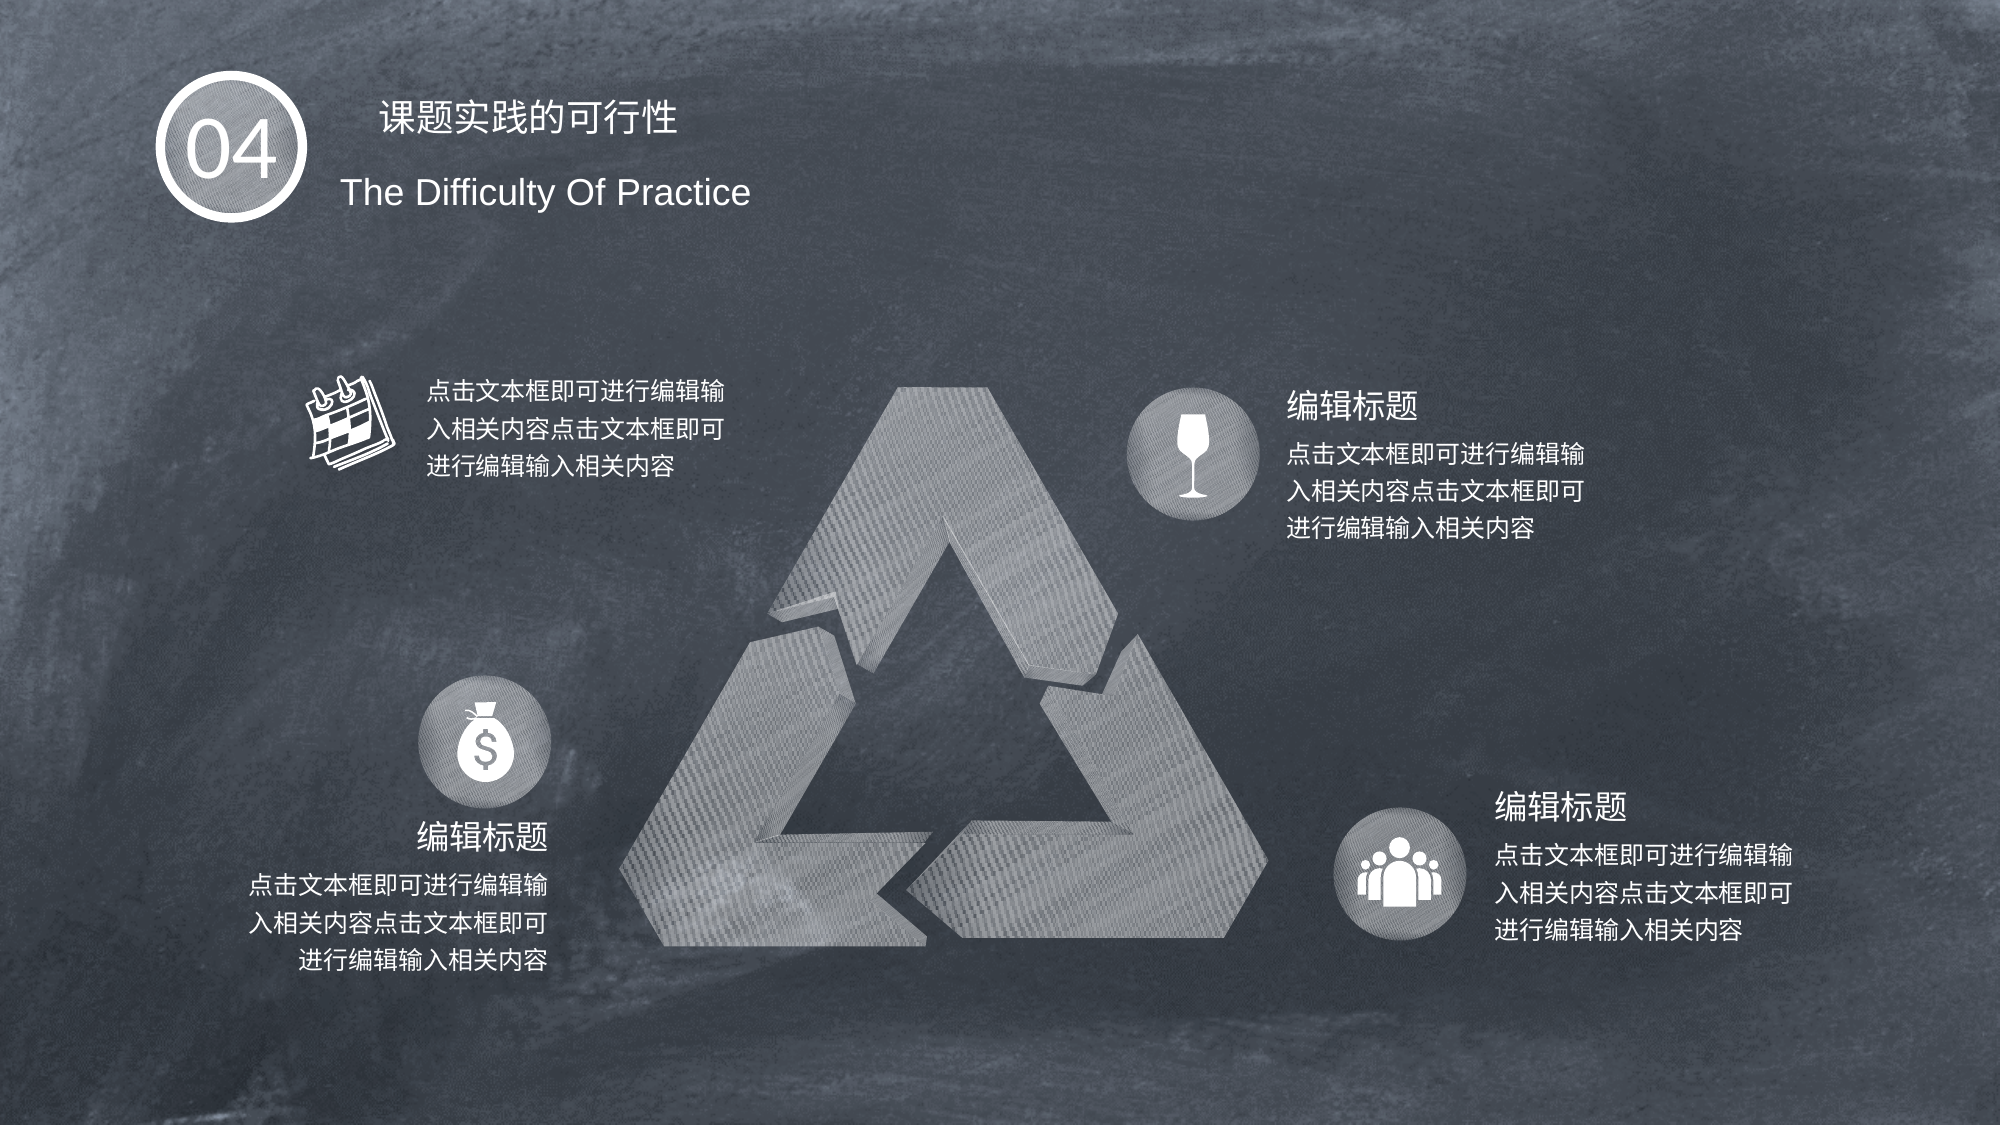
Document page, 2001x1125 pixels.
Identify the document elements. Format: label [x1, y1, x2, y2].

text_box [1177, 414, 1210, 498]
picture [0, 0, 2000, 1125]
text_box [676, 488, 1323, 1047]
